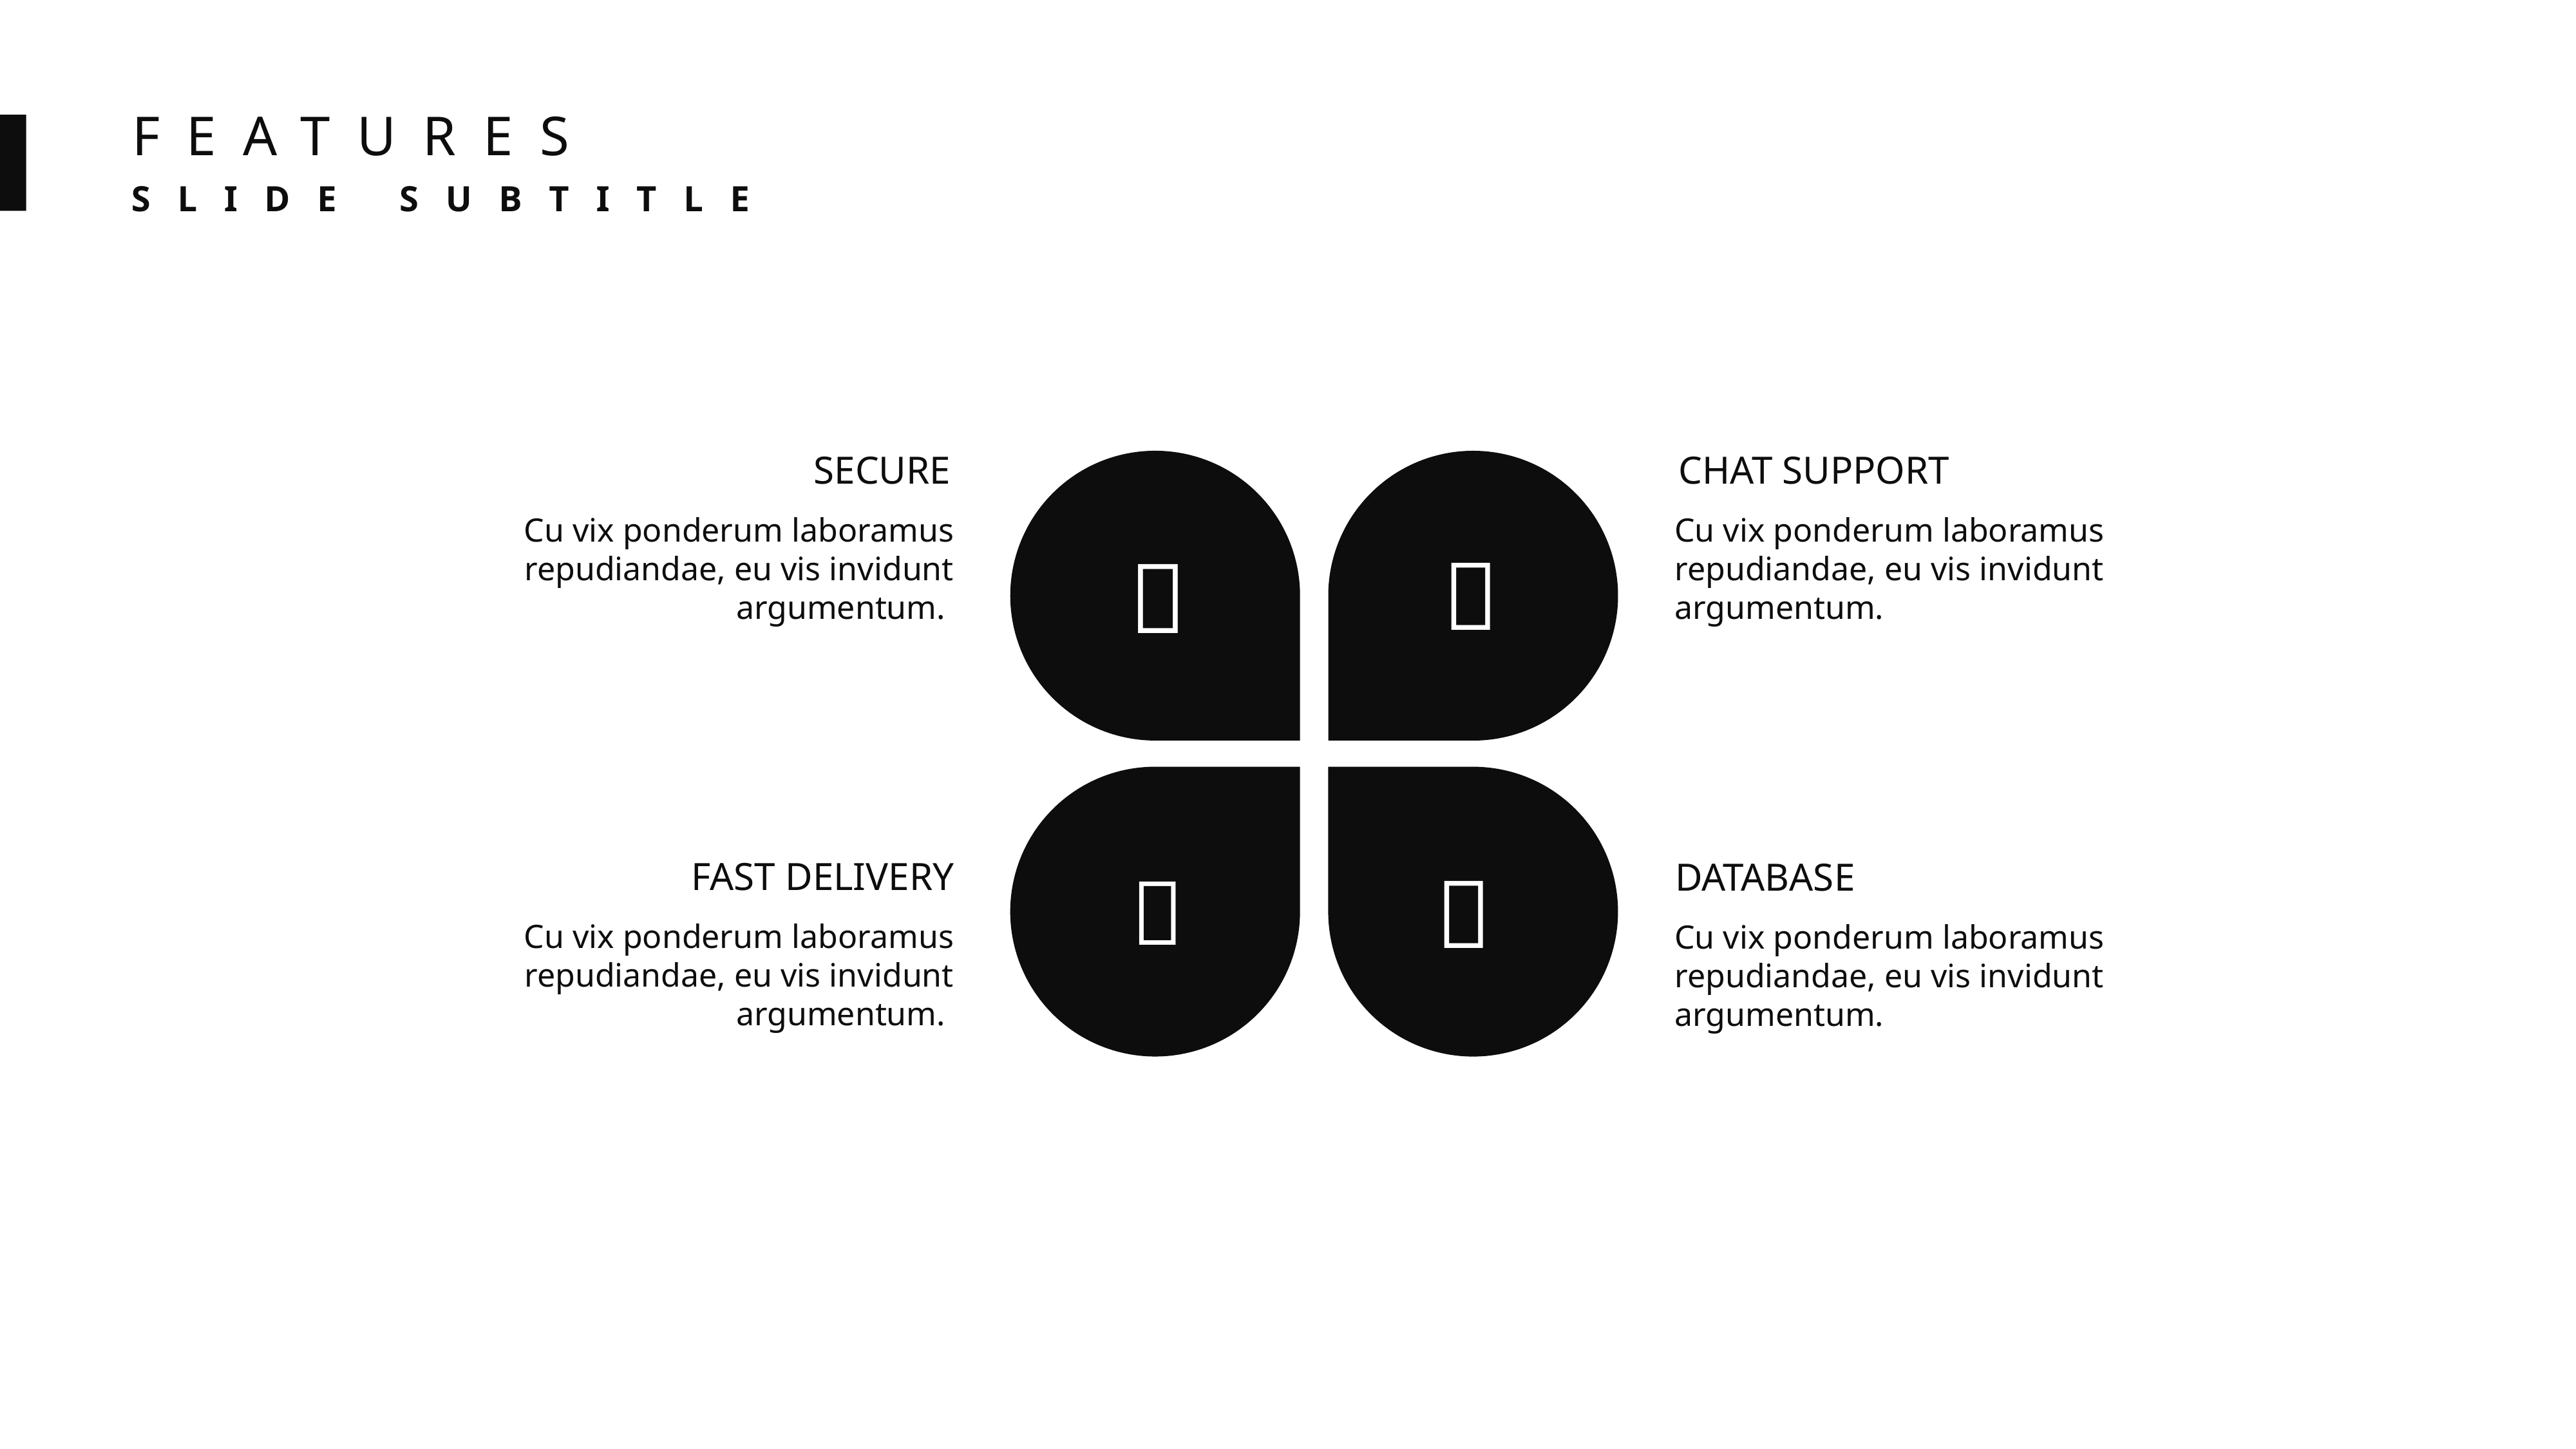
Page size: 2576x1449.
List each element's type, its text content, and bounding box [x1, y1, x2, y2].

text_box FEATURES [122, 97, 580, 171]
text_box [1009, 766, 1301, 1057]
text_box DATABASE [1665, 849, 1865, 904]
text_box  [1426, 849, 1502, 972]
text_box SLIDE SUBTITLE [122, 171, 761, 223]
text_box [1009, 450, 1301, 741]
text_box FAST DELIVERY [681, 848, 964, 903]
text_box  [1122, 852, 1195, 968]
text_box [1327, 450, 1619, 742]
text_box Cu vix ponderum laboramus repudiandae, eu vis invidunt argumentum. [1665, 911, 2132, 1037]
text_box Cu vix ponderum laboramus repudiandae, eu vis invidunt argumentum. [497, 911, 963, 1037]
text_box SECURE [804, 442, 960, 497]
text_box  [1433, 531, 1509, 654]
text_box [0, 114, 27, 211]
text_box Cu vix ponderum laboramus repudiandae, eu vis invidunt argumentum. [1665, 505, 2132, 630]
text_box [1327, 766, 1619, 1057]
text_box Cu vix ponderum laboramus repudiandae, eu vis invidunt argumentum. [497, 505, 963, 630]
text_box CHAT SUPPORT [1669, 442, 1960, 497]
text_box  [1119, 532, 1197, 658]
